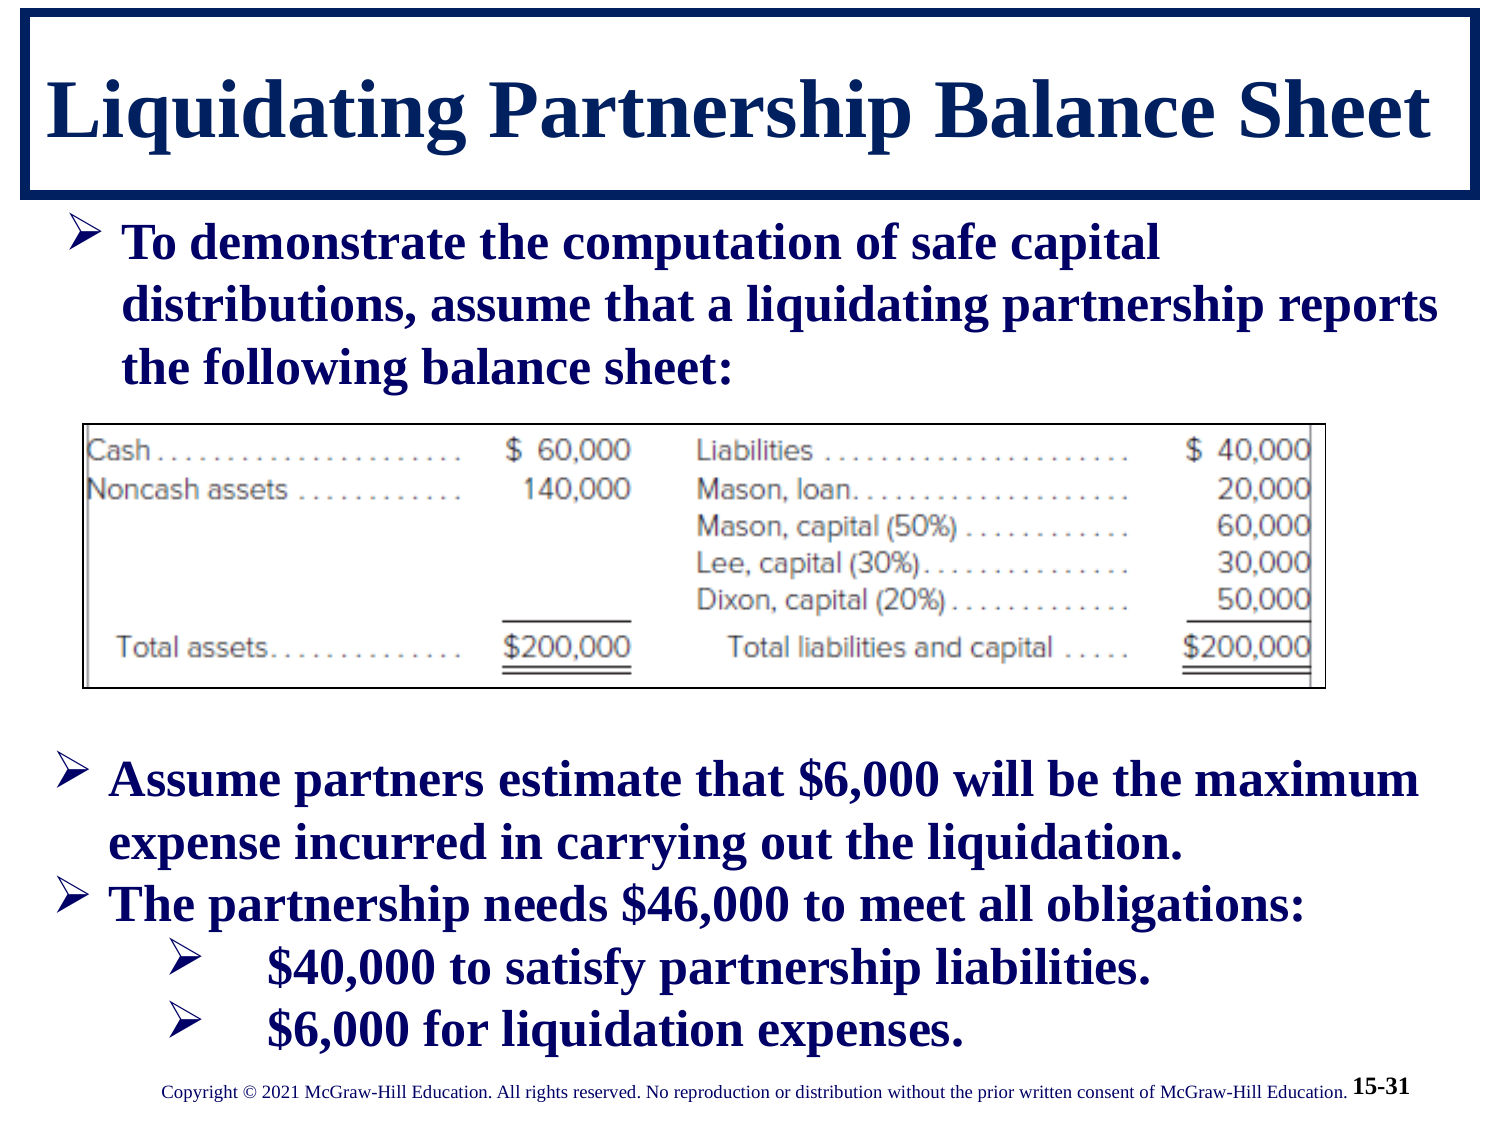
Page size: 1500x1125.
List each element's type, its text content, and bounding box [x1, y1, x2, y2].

text_box To demonstrate the computation of safe capital distributions, assume that a liquidating partnership reports the following balance sheet: [49, 199, 1463, 403]
title Liquidating Partnership Balance Sheet [20, 8, 1480, 200]
text_box Copyright © 2021 McGraw-Hill Education. All rights reserved. No reproduction or distribution without the prior written consent of McGraw-Hill Education. [81, 1072, 1429, 1110]
text_box Assume partners estimate that $6,000 will be the maximum expense incurred in carrying out the liquidation. The partnership needs $46,000 to meet all obligations: $40,000 to satisfy partnership liabilities. $6,000 for liquidation expenses. [37, 737, 1488, 1065]
picture [83, 424, 1326, 688]
